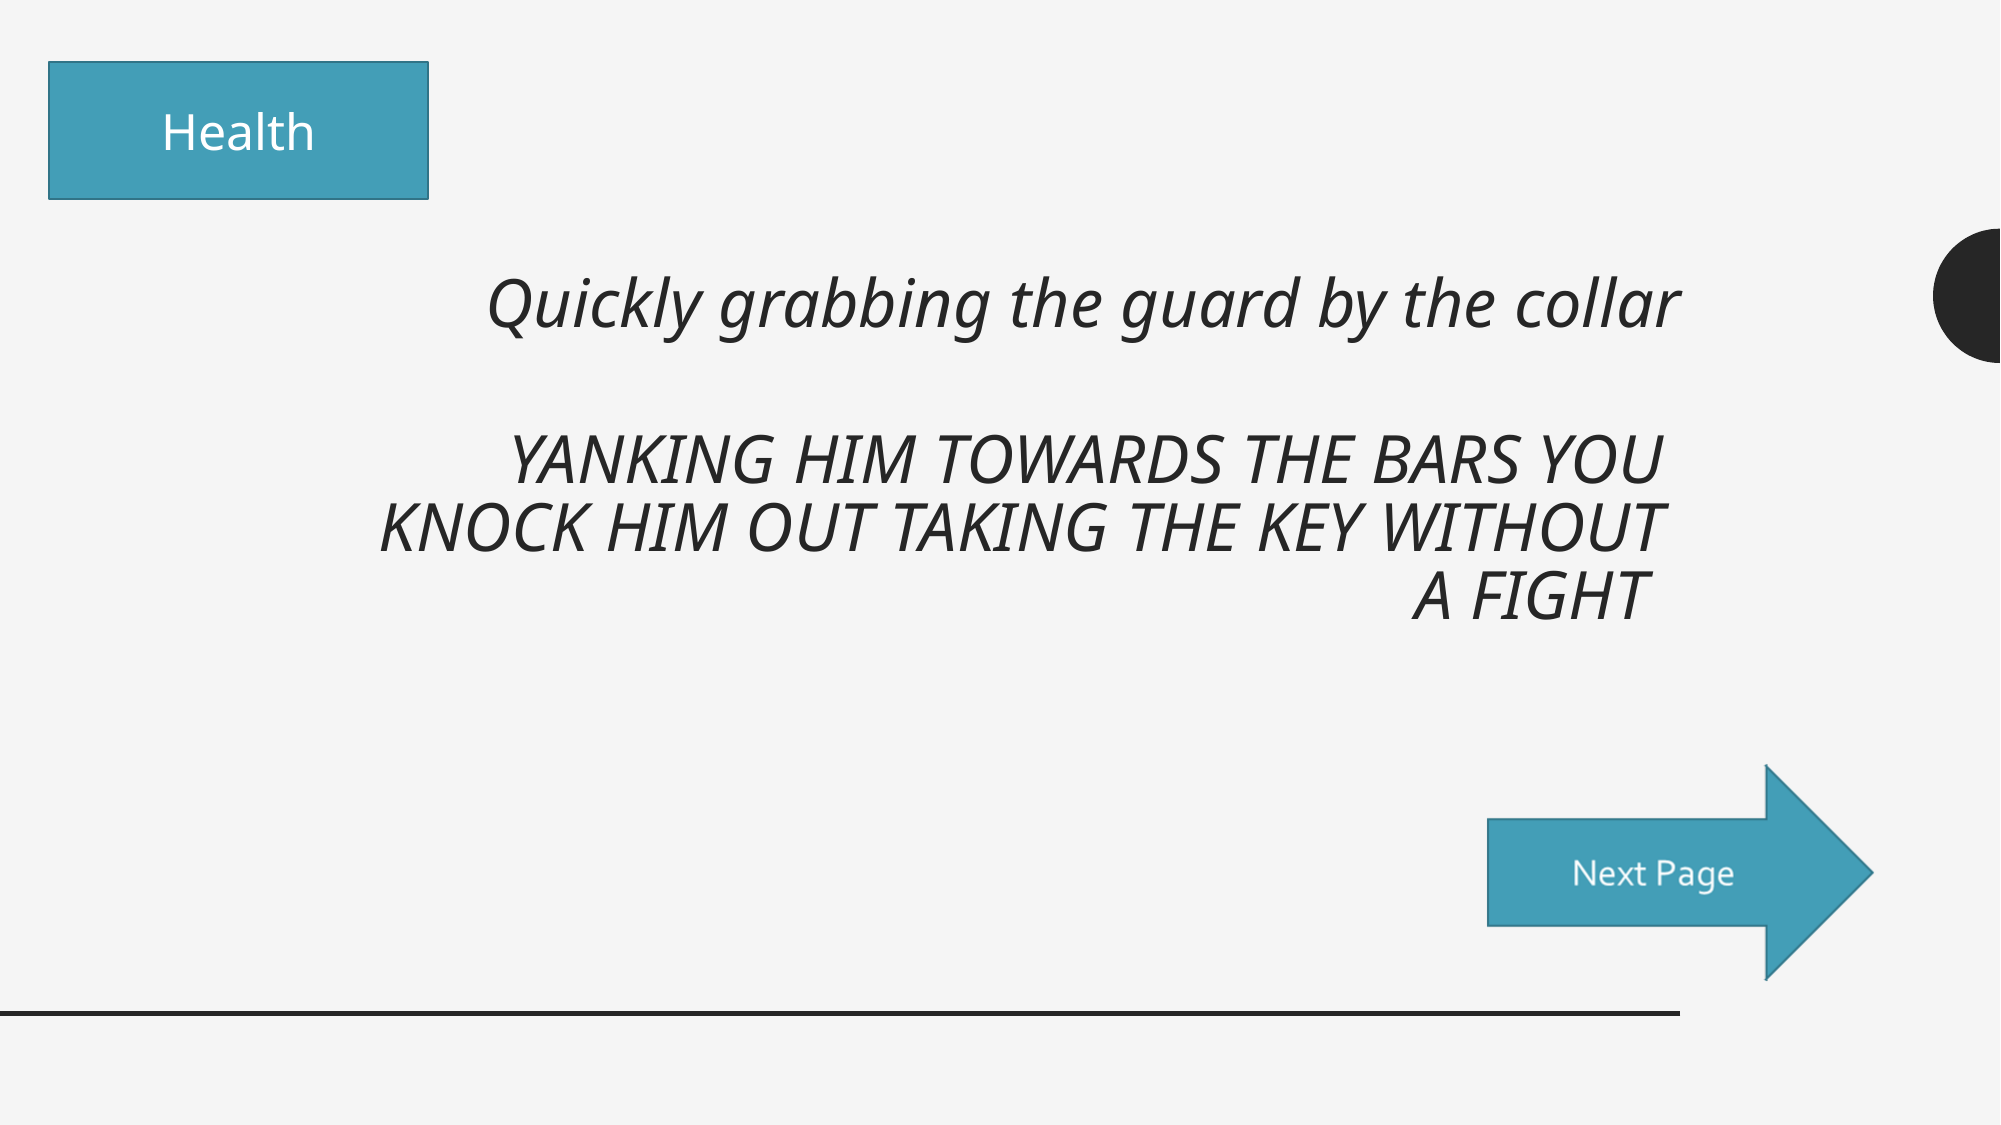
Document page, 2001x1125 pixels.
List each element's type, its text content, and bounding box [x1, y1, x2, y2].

list Quickly grabbing the guard by the collar [319, 228, 1698, 363]
picture [1485, 761, 1876, 984]
text_box Health [48, 61, 429, 200]
title Yanking him towards the bars you knock him out taking the key without a fight [319, 421, 1681, 961]
